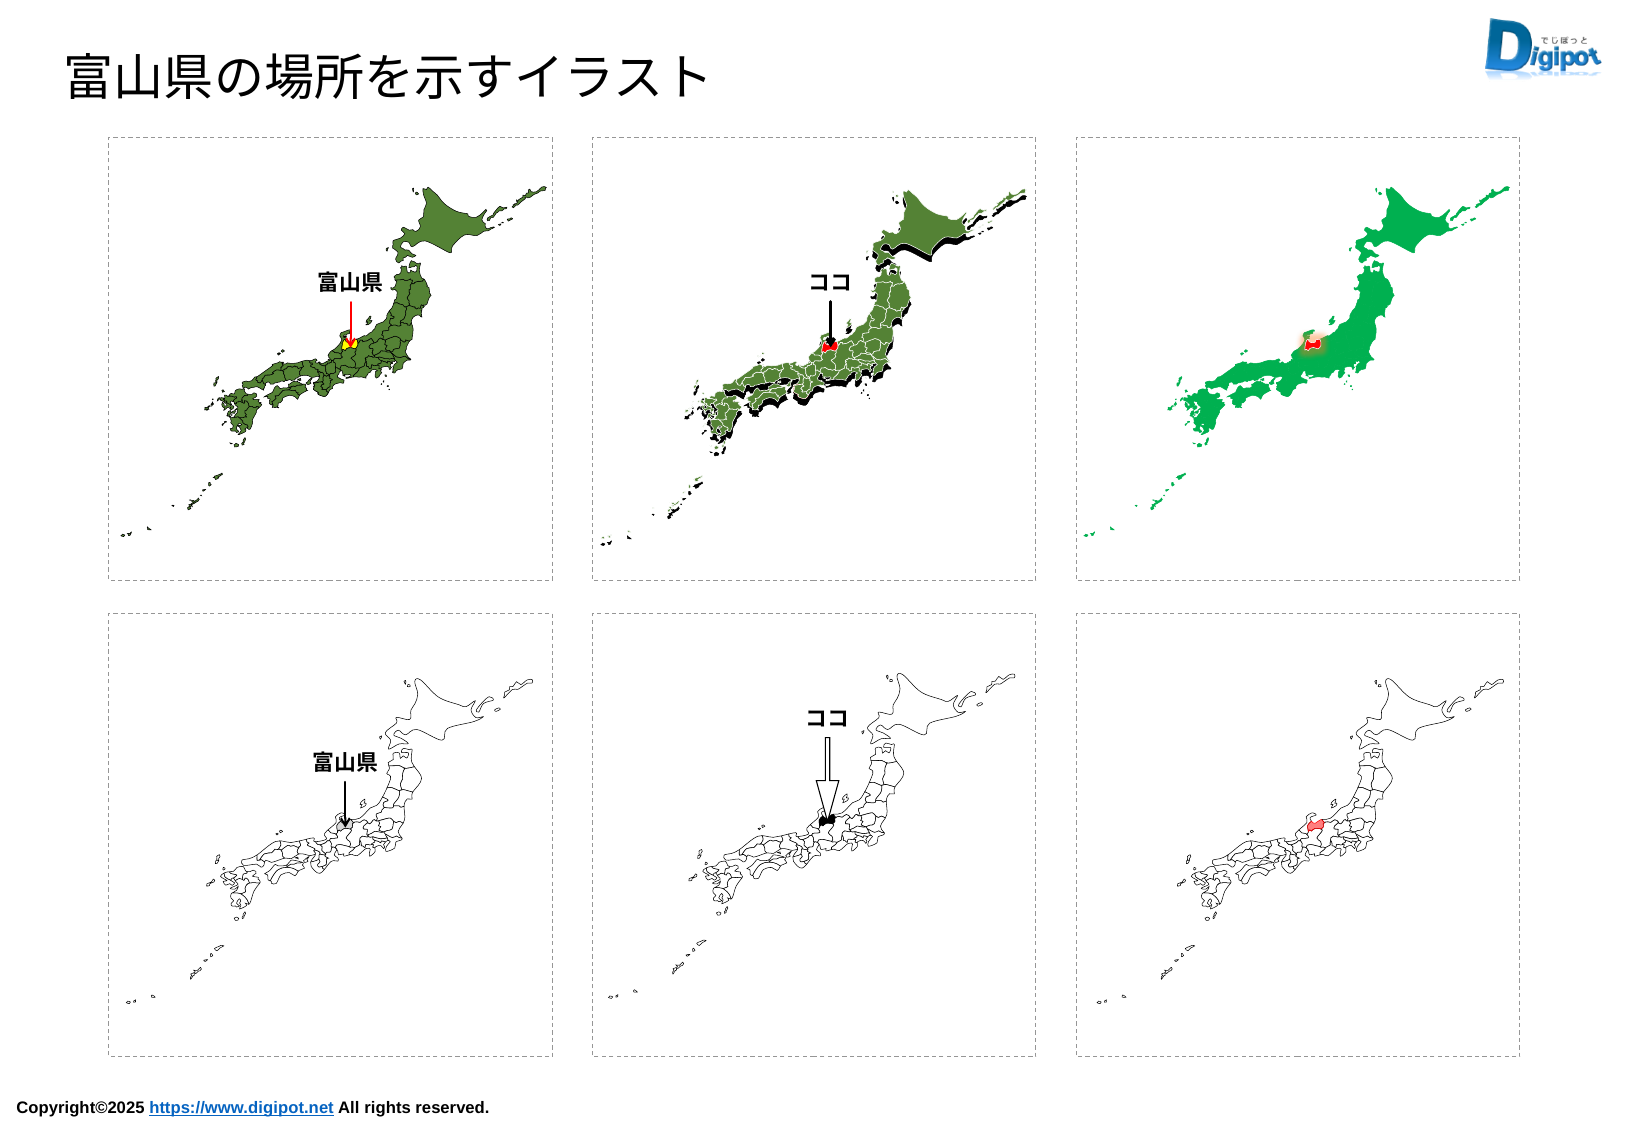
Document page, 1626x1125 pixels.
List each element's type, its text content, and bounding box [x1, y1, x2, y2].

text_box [120, 186, 547, 537]
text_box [126, 678, 533, 1004]
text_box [608, 673, 1016, 999]
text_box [1083, 186, 1510, 537]
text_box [1097, 678, 1504, 1004]
text_box 富山県の場所を示すイラスト [49, 38, 728, 113]
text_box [600, 188, 1027, 546]
picture [1485, 18, 1602, 82]
